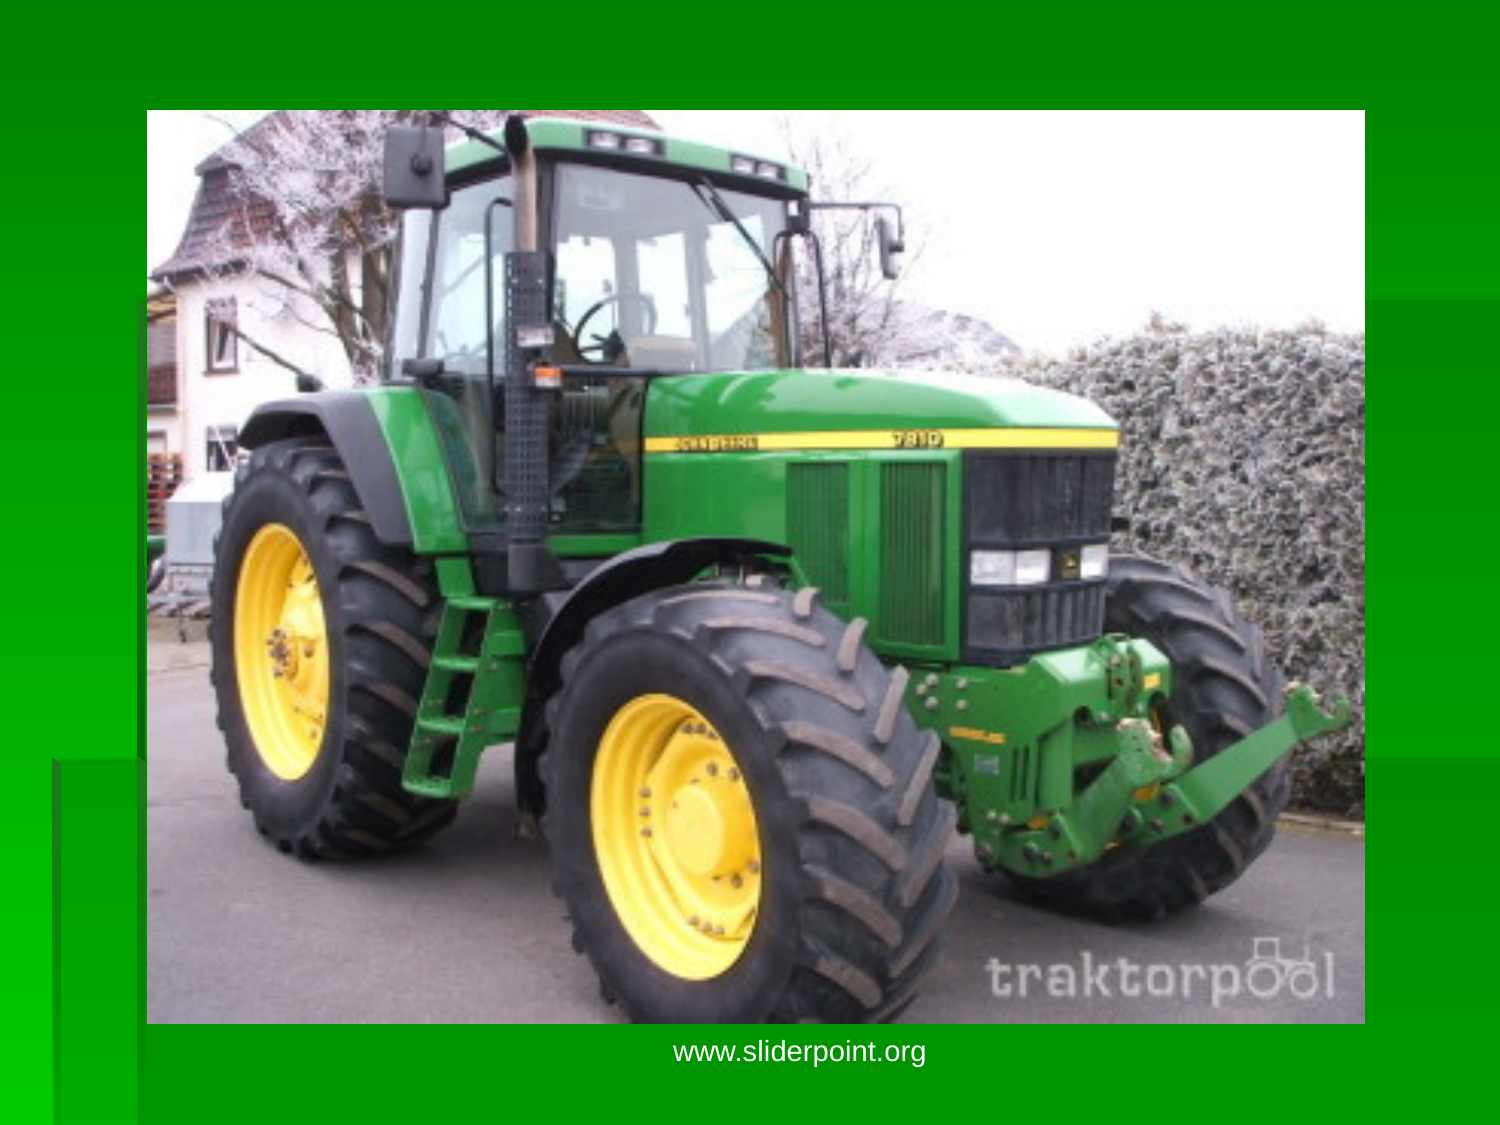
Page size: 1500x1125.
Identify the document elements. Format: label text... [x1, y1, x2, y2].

footer www.sliderpoint.org [562, 1033, 1038, 1103]
picture [147, 110, 1365, 1024]
